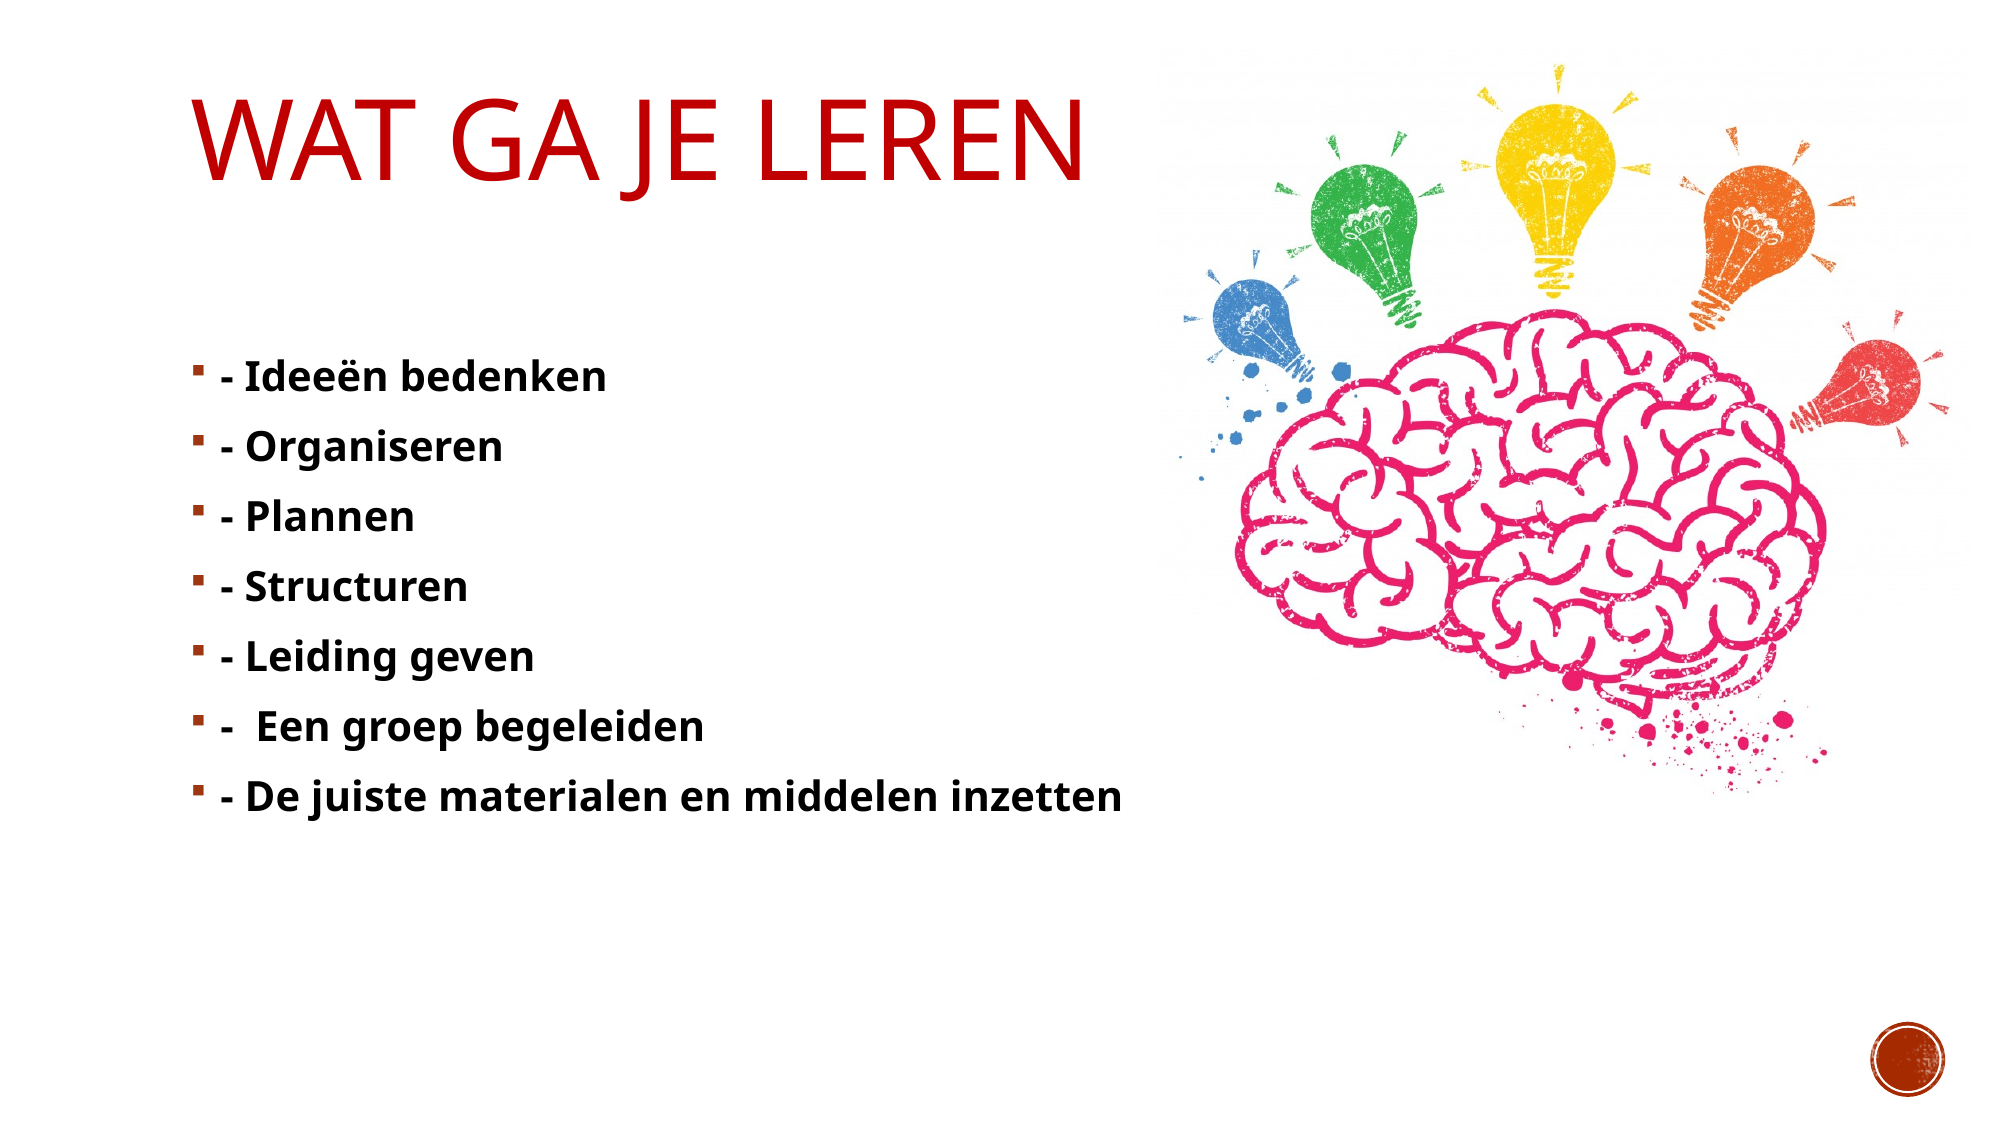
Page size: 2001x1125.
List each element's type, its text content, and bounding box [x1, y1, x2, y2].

list - Ideeën bedenken - Organiseren - Plannen - Structuren - Leiding geven - Een groep begeleiden - De juiste materialen en middelen inzetten [175, 348, 1826, 1013]
picture [1156, 35, 1971, 812]
title Wat ga je leren [175, 79, 1155, 344]
